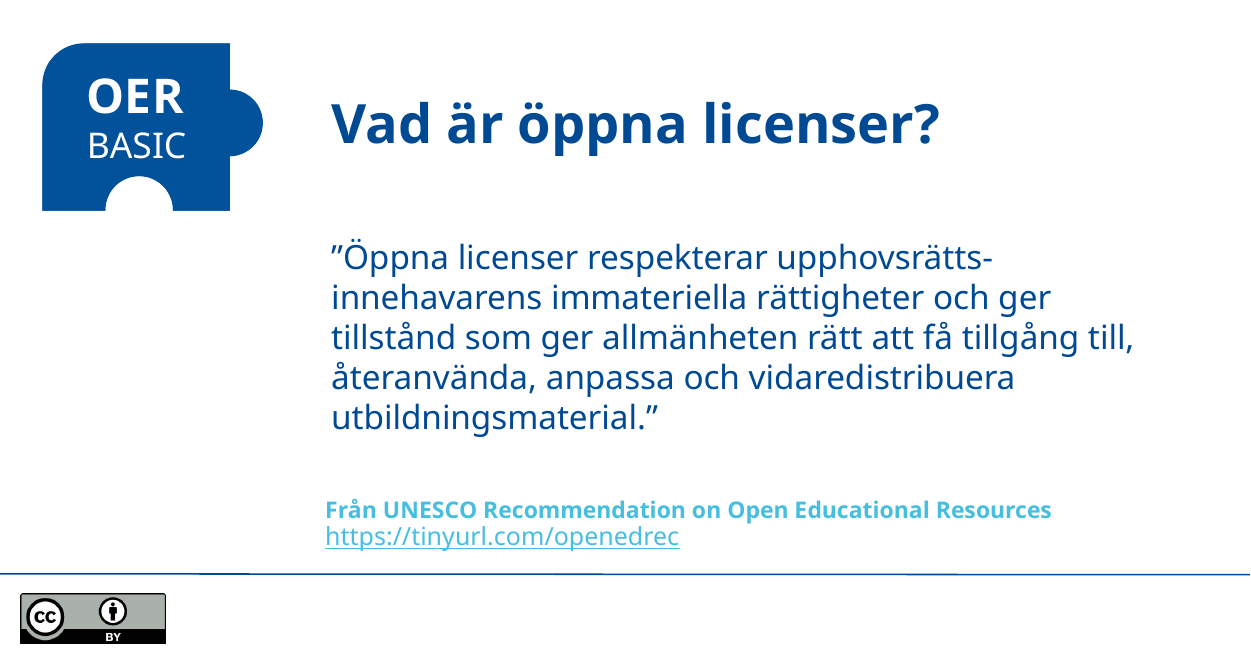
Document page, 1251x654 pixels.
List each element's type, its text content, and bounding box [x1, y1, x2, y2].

text_box OER BASIC [266, 50, 410, 181]
text_box ”Öppna licenser respekterar upphovsrätts- innehavarens immateriella rättigheter och ger tillstånd som ger allmänheten rätt att få tillgång till, återanvända, anpassa och vidaredistribuera utbildningsmaterial.” [319, 223, 1157, 482]
picture [41, 43, 263, 212]
text_box Vad är öppna licenser? [410, 77, 1175, 167]
text_box Från UNESCO Recommendation on Open Educational Resources [312, 482, 1250, 535]
text_box [0, 582, 1250, 654]
picture [20, 592, 166, 645]
text_box https://tinyurl.com/openedrec [312, 508, 765, 567]
